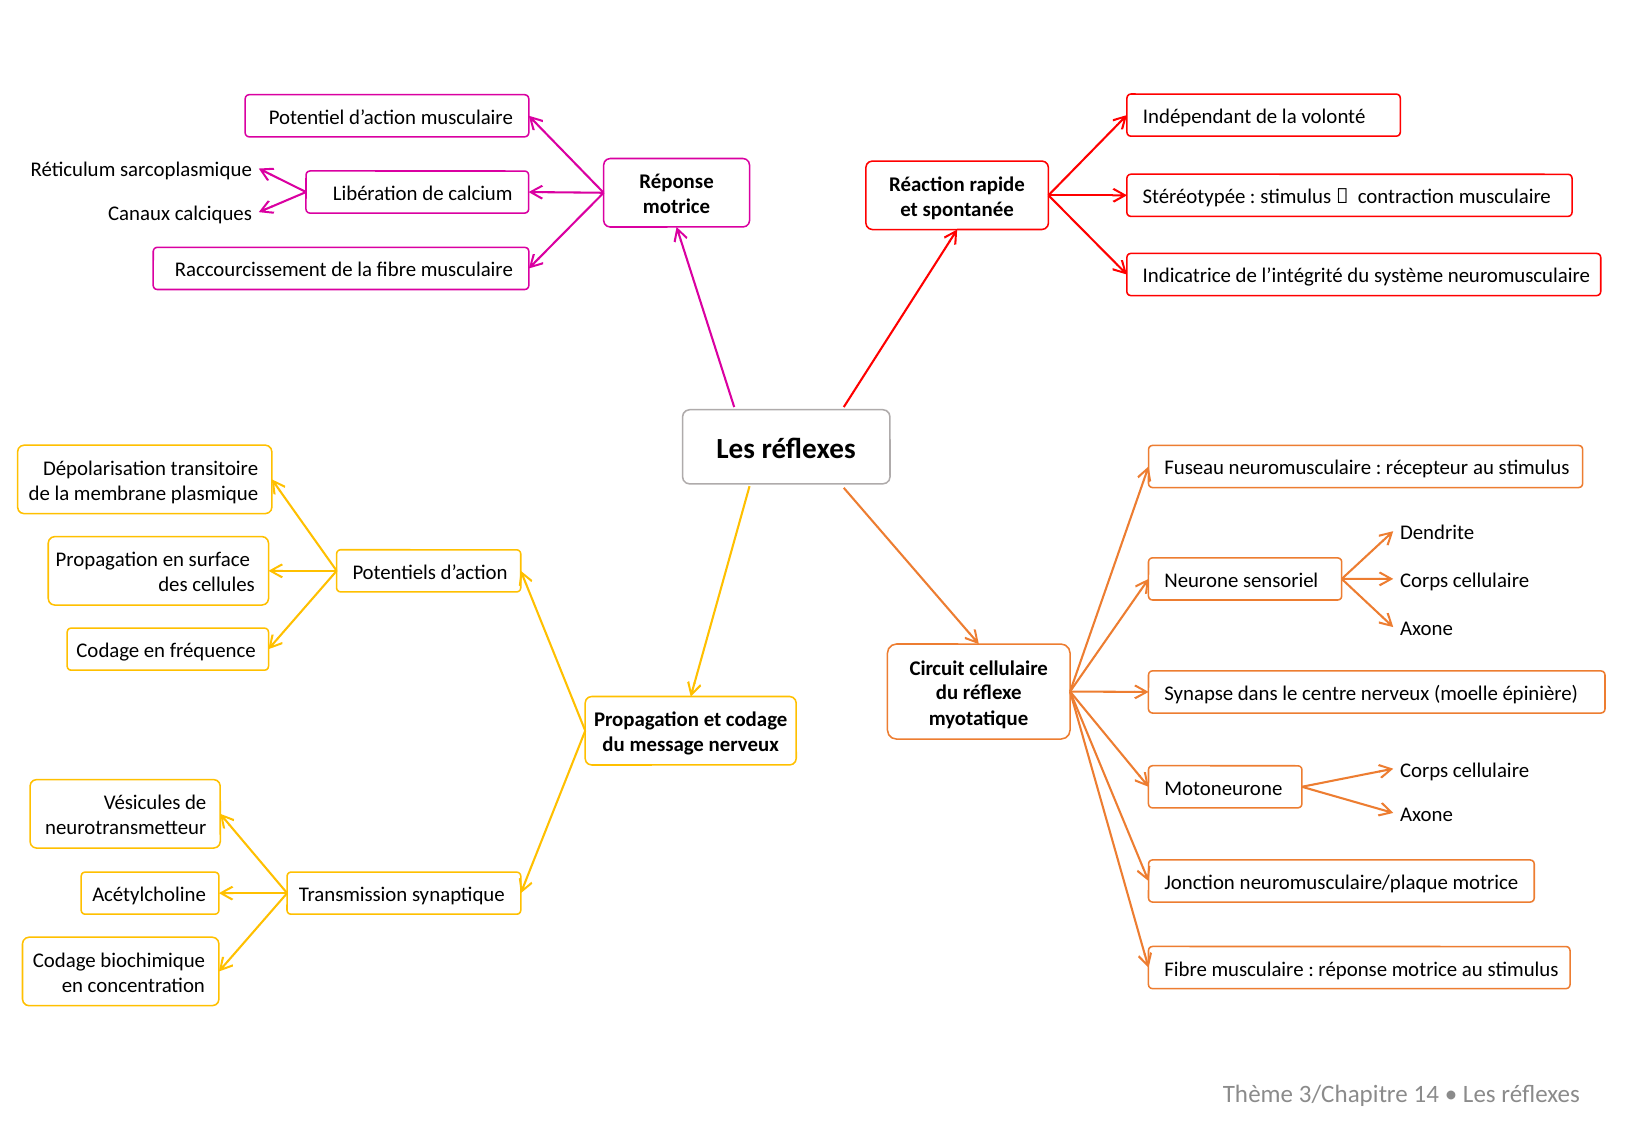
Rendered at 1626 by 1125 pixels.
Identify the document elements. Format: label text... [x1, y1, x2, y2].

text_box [1070, 691, 1149, 968]
text_box Axone [1393, 606, 1556, 649]
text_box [220, 813, 288, 893]
text_box Vésicules de neurotransmetteur [30, 779, 221, 849]
text_box Réaction rapide et spontanée [865, 161, 1048, 230]
text_box Raccourcissement de la fibre musculaire [153, 247, 529, 290]
text_box Potentiels d’action [337, 549, 521, 592]
text_box Propagation en surface des cellules [48, 536, 269, 606]
text_box Codage biochimique en concentration [22, 937, 219, 1006]
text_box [690, 486, 750, 697]
text_box Potentiel d’action musculaire [245, 94, 529, 137]
text_box Codage en fréquence [67, 628, 269, 671]
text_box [1341, 531, 1394, 578]
text_box Les réflexes [682, 409, 891, 484]
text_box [520, 570, 586, 731]
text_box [676, 227, 735, 408]
text_box Dépolarisation transitoire de la membrane plasmique [17, 445, 272, 514]
text_box Fuseau neuromusculaire : récepteur au stimulus [1148, 445, 1583, 488]
text_box Synapse dans le centre nerveux (moelle épinière) [1149, 670, 1606, 714]
text_box Jonction neuromusculaire/plaque motrice [1149, 859, 1535, 903]
text_box Indépendant de la volonté [1126, 94, 1401, 137]
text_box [1070, 466, 1149, 578]
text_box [258, 168, 306, 192]
text_box Corps cellulaire [1394, 557, 1556, 600]
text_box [1048, 115, 1127, 195]
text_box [528, 115, 604, 192]
text_box Réponse motrice [604, 158, 750, 228]
text_box Réticulum sarcoplasmique [18, 147, 259, 190]
text_box Motoneurone [1149, 765, 1302, 808]
text_box Libération de calcium [306, 170, 528, 214]
text_box Corps cellulaire [1393, 747, 1556, 790]
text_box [1070, 578, 1149, 691]
text_box Transmission synaptique [288, 872, 521, 915]
text_box Acétylcholine [81, 872, 219, 915]
text_box Fibre musculaire : réponse motrice au stimulus [1148, 946, 1571, 989]
text_box Circuit cellulaire du réflexe myotatique [887, 644, 1070, 740]
text_box Axone [1393, 791, 1556, 835]
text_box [258, 192, 306, 213]
text_box Neurone sensoriel [1149, 557, 1341, 601]
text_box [843, 487, 979, 644]
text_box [1048, 195, 1127, 275]
text_box Propagation et codage du message nerveux [586, 696, 797, 766]
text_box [1301, 768, 1394, 787]
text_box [528, 192, 604, 269]
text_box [520, 731, 586, 894]
footer Thème 3/Chapitre 14 • Les réflexes [0, 1071, 1625, 1125]
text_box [218, 893, 288, 972]
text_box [271, 479, 337, 570]
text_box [268, 570, 337, 650]
text_box Canaux calciques [78, 191, 259, 234]
text_box Dendrite [1393, 510, 1556, 553]
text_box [1341, 578, 1394, 628]
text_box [843, 230, 958, 408]
text_box Stéréotypée : stimulus  contraction musculaire [1127, 174, 1573, 217]
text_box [1301, 787, 1394, 813]
text_box Indicatrice de l’intégrité du système neuromusculaire [1126, 253, 1601, 296]
